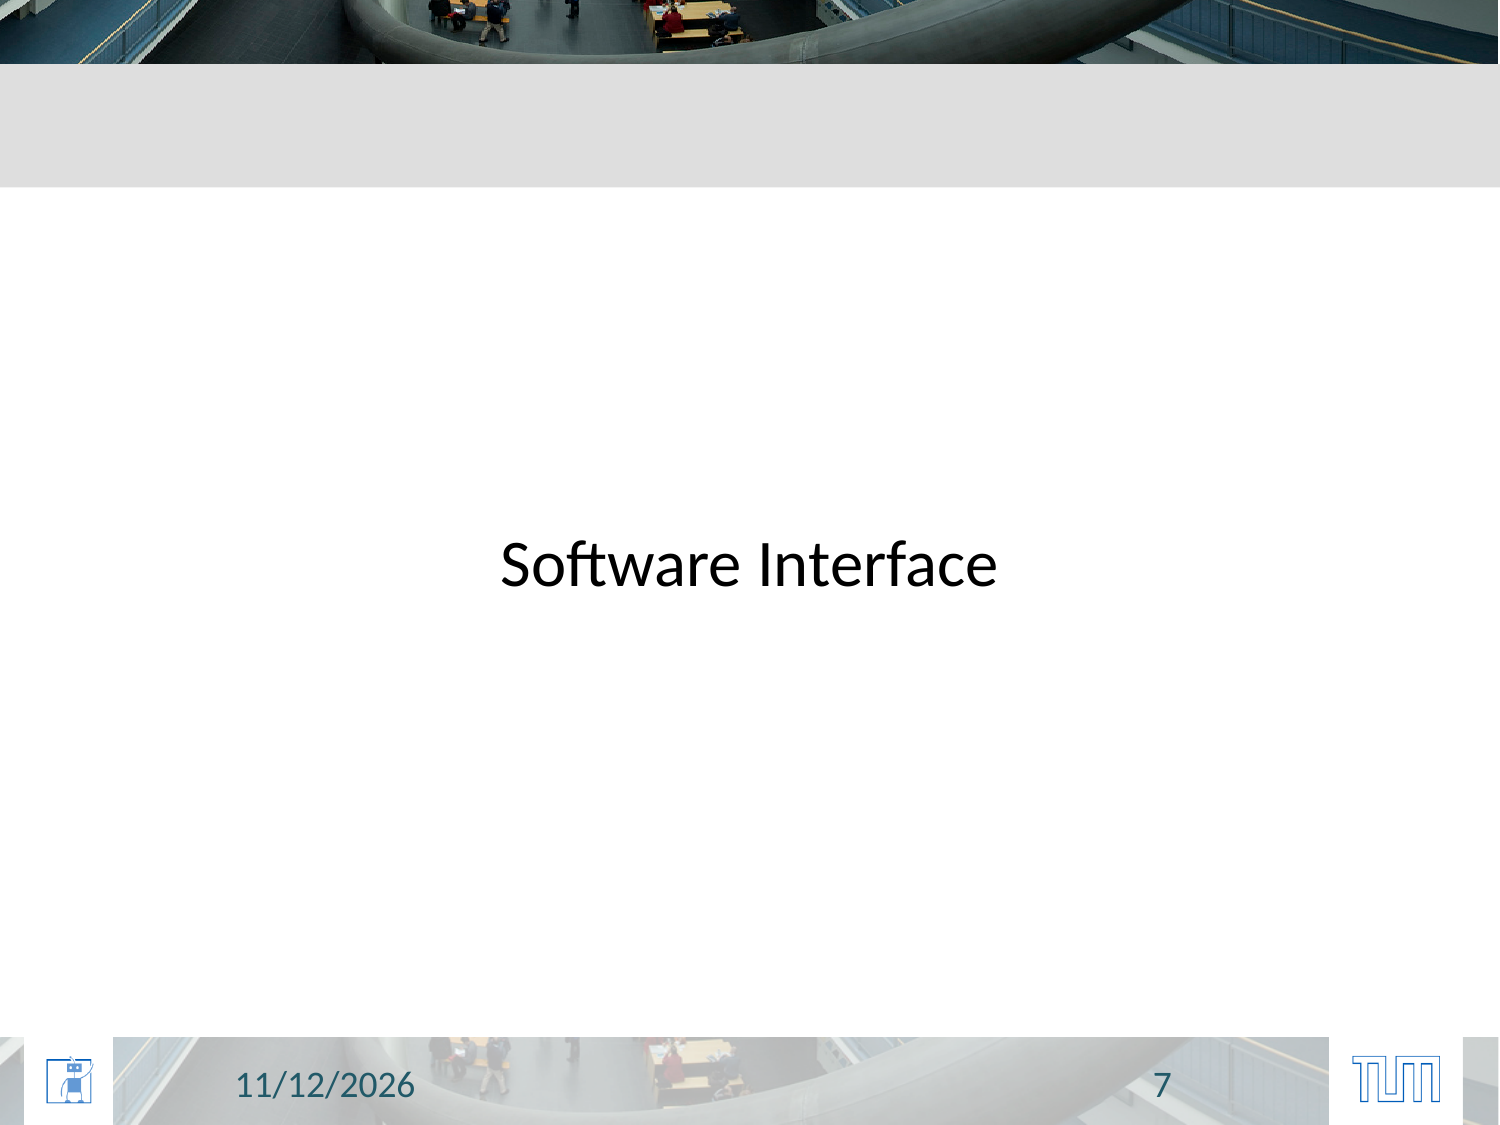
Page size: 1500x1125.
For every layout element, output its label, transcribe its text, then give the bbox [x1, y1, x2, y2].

list Software Interface [75, 512, 1425, 1025]
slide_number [162, 1052, 488, 1113]
slide_number 7 [1012, 1052, 1313, 1113]
picture [0, 0, 1500, 64]
picture [0, 1032, 1500, 1125]
